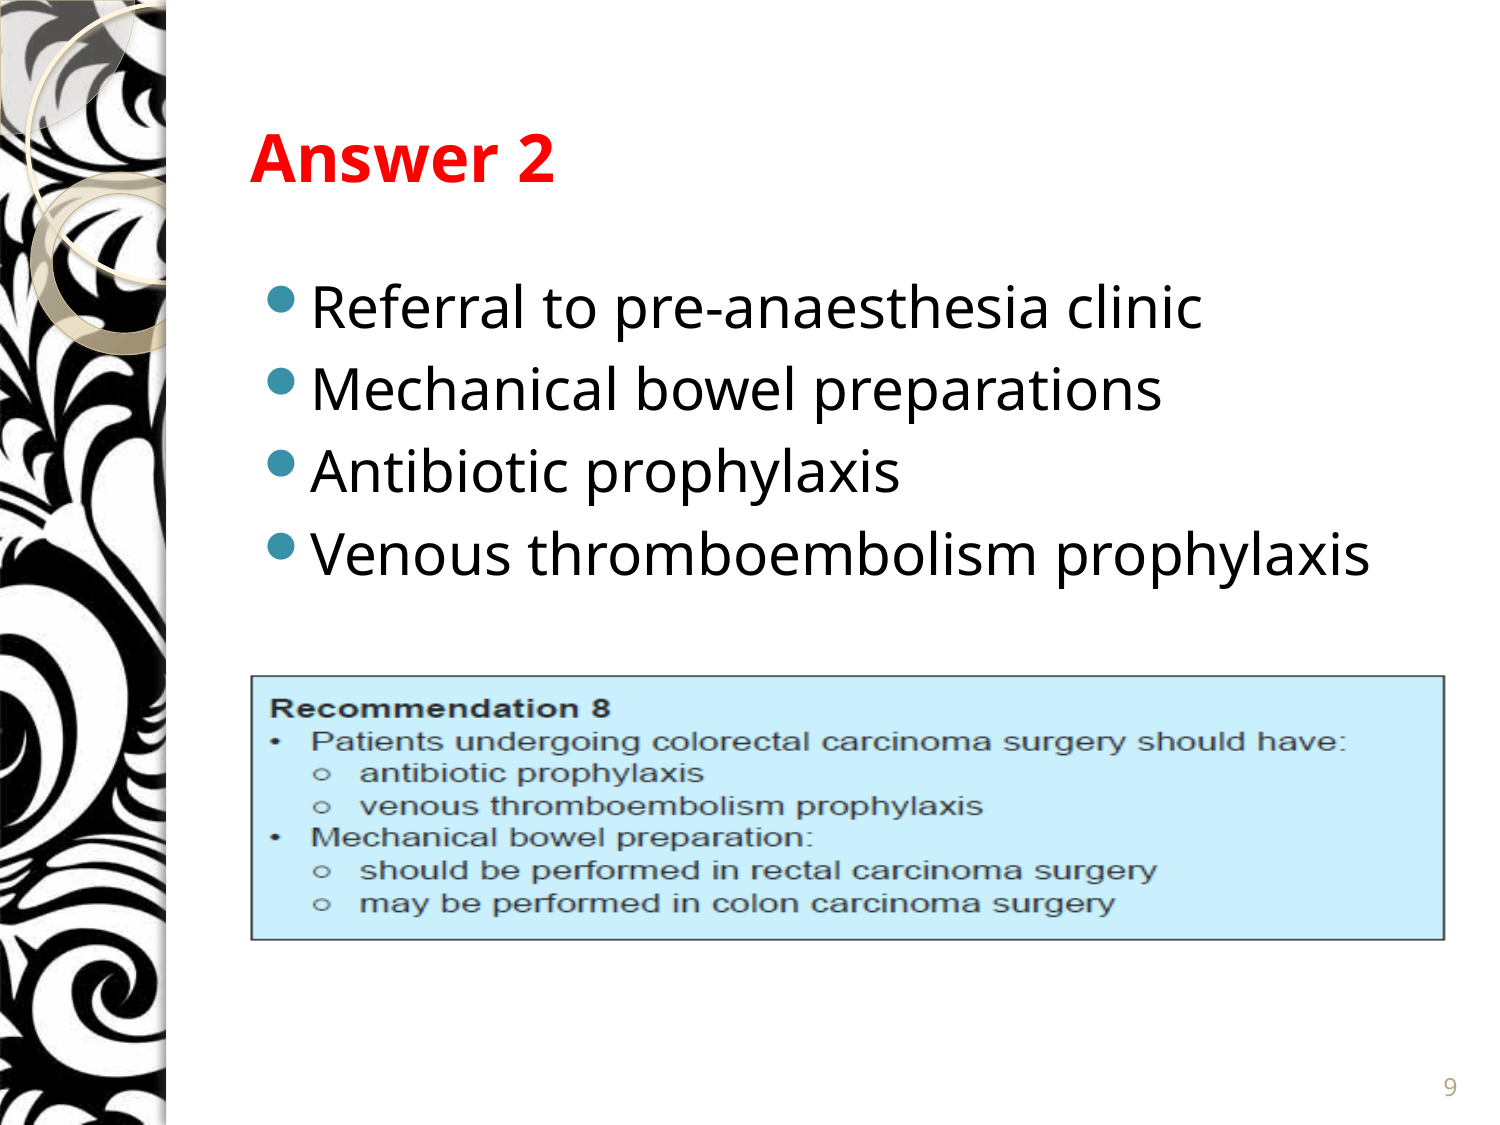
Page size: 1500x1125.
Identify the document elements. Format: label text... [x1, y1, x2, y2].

title Answer 2 [235, 62, 1466, 250]
picture [249, 674, 1451, 944]
slide_number 9 [1413, 1034, 1488, 1113]
picture [136, 0, 164, 4]
picture [32, 13, 160, 207]
picture [62, 195, 160, 280]
picture [0, 134, 166, 1125]
list Referral to pre-anaesthesia clinic Mechanical bowel preparations Antibiotic prophylaxis Venous thromboembolism prophylaxis [235, 262, 1450, 1050]
picture [53, 241, 160, 332]
